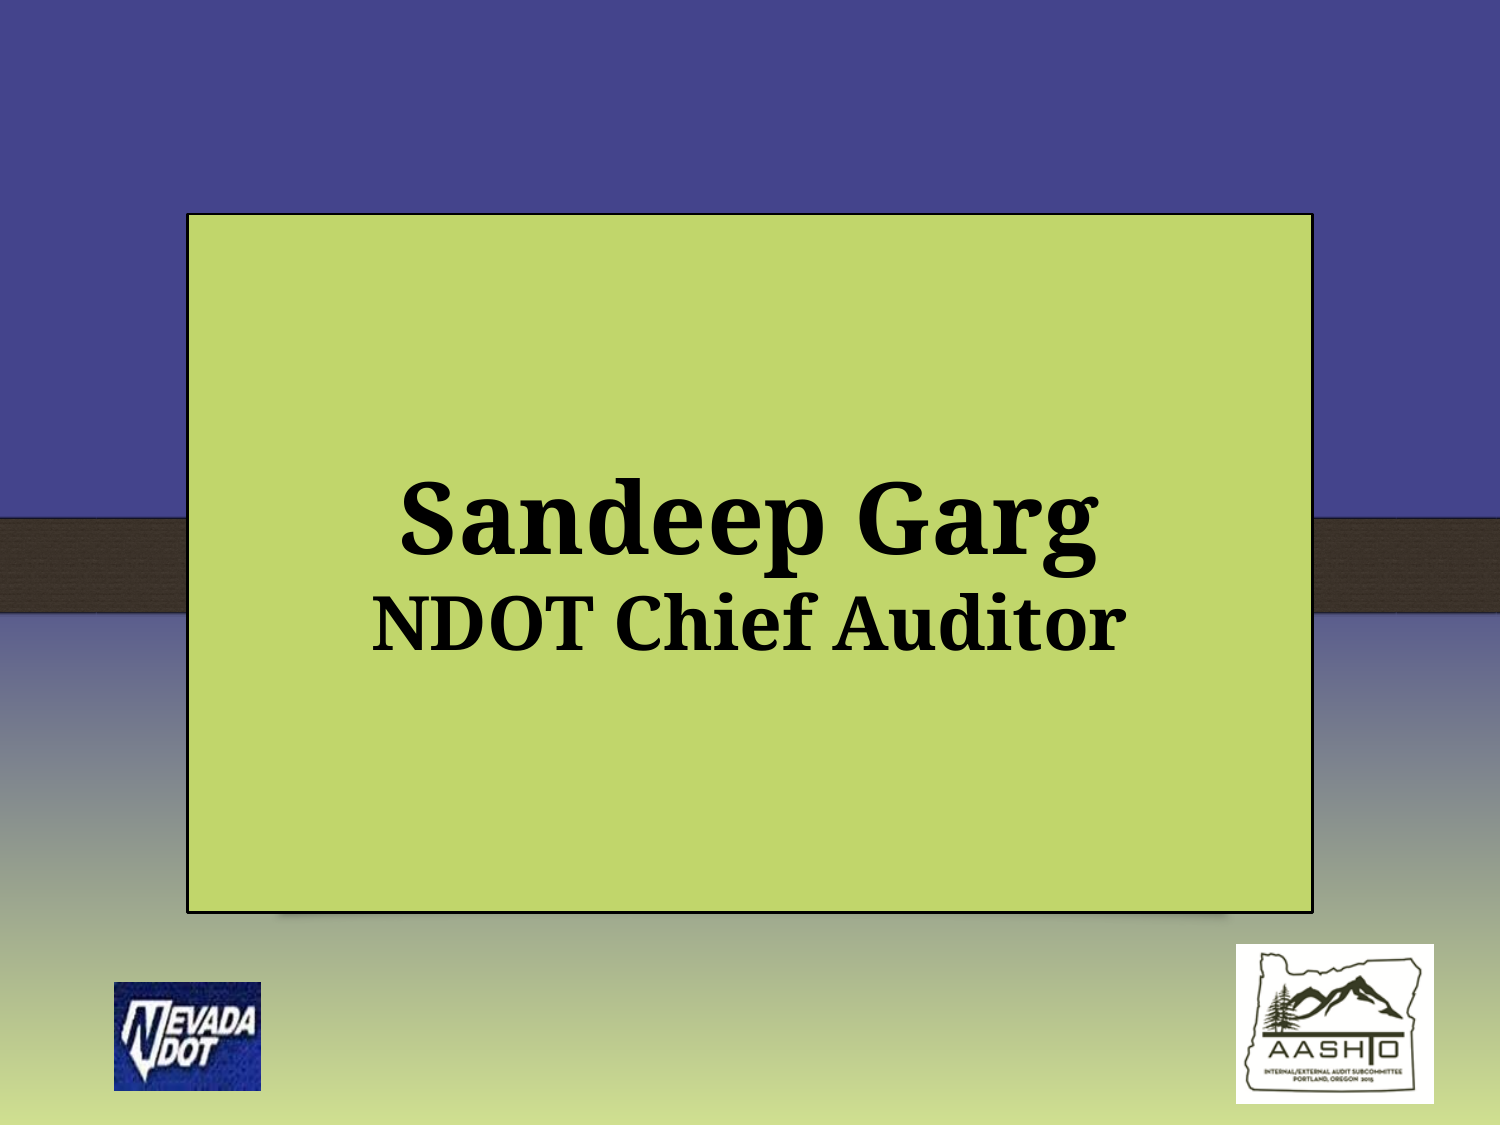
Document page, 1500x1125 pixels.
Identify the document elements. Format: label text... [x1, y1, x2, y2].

title Sandeep Garg NDOT Chief Auditor [186, 213, 1314, 914]
picture [0, 0, 1500, 1125]
